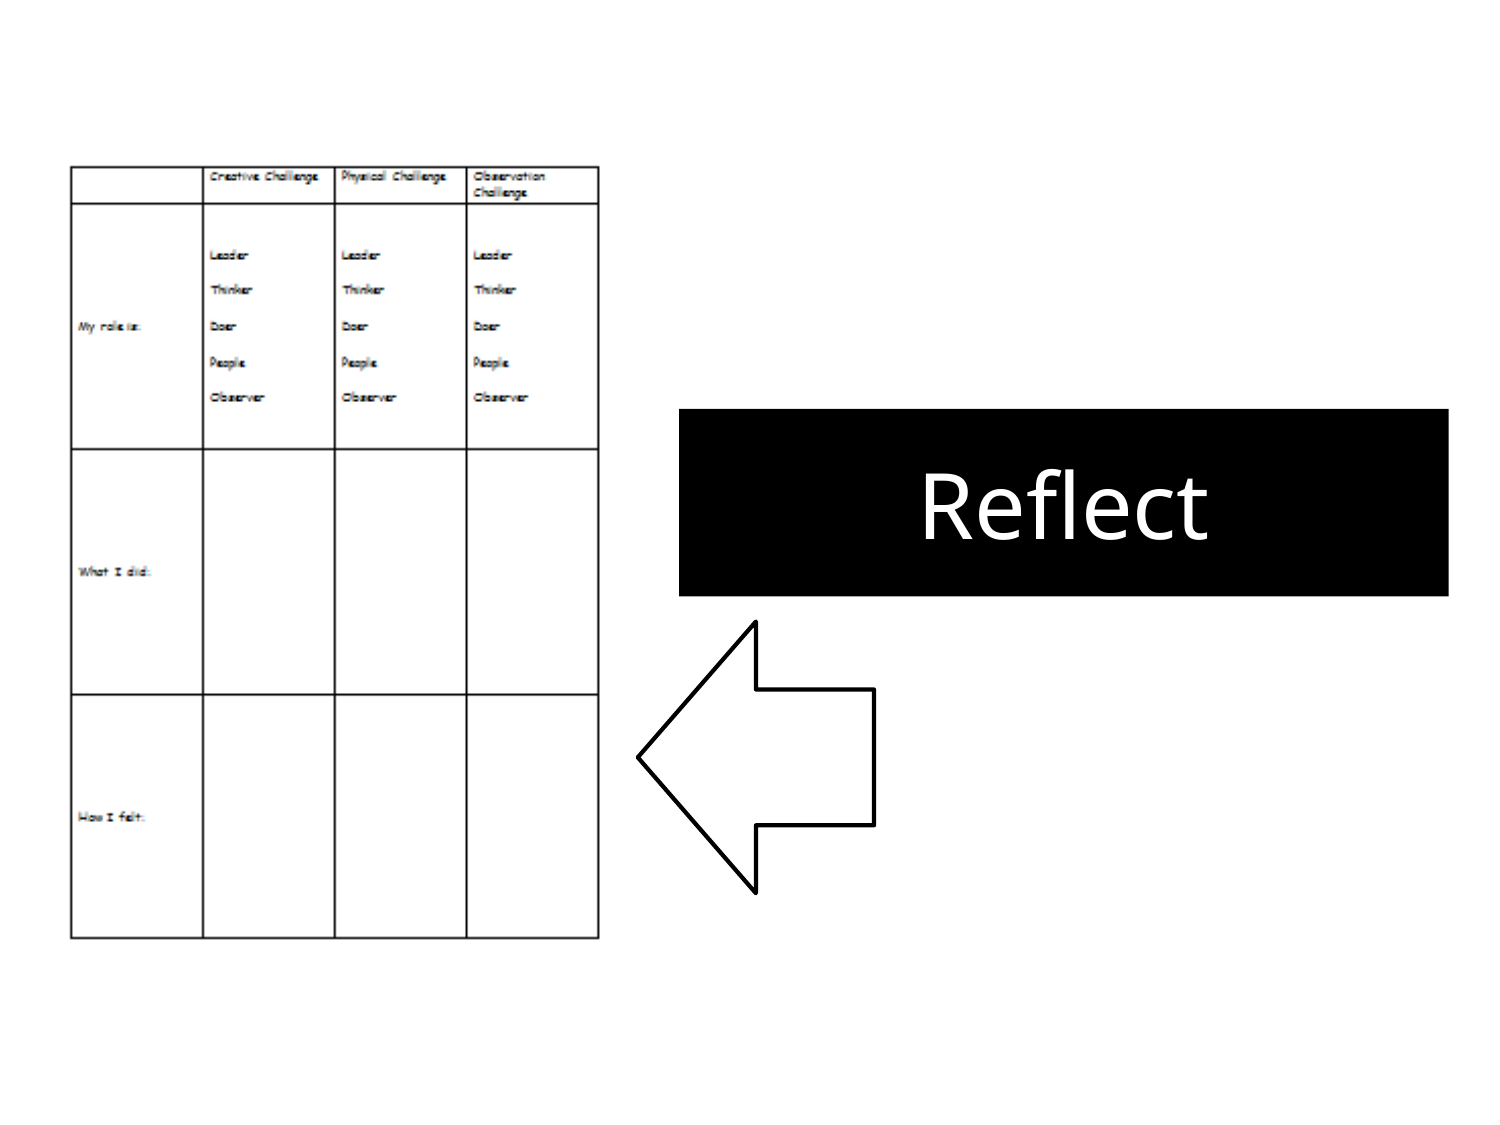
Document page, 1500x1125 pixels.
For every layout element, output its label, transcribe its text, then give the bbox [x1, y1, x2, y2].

text_box [636, 619, 877, 896]
title Reflect [679, 408, 1449, 597]
picture [43, 148, 625, 975]
